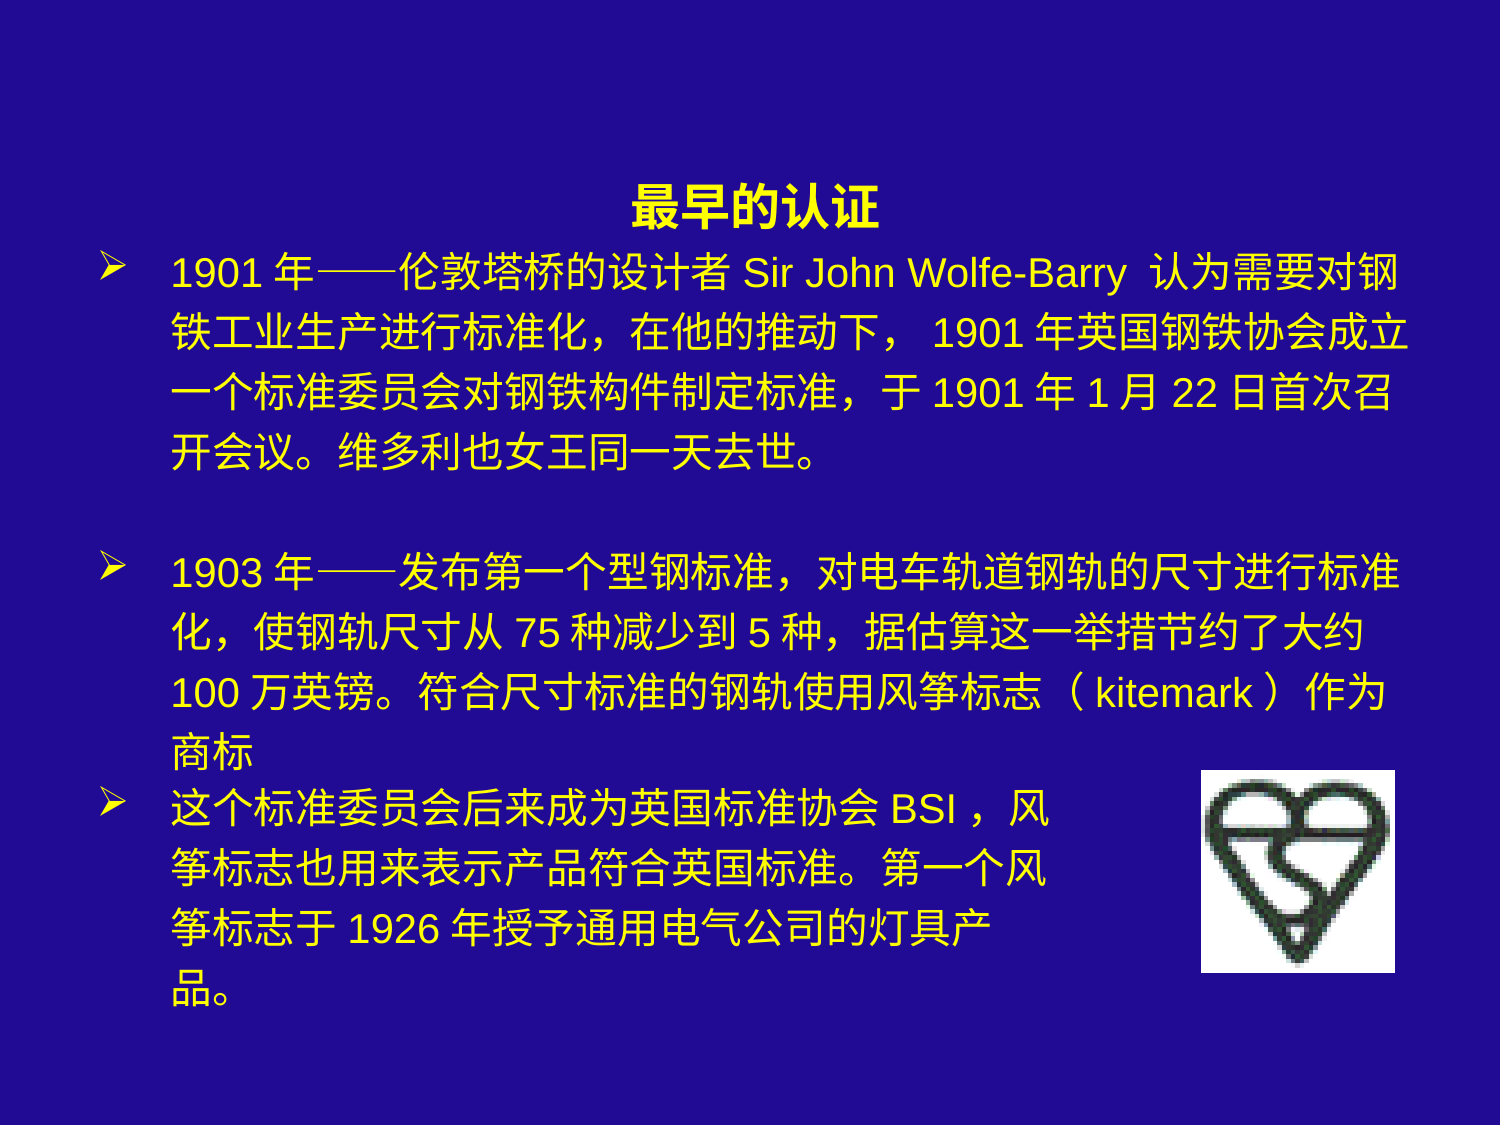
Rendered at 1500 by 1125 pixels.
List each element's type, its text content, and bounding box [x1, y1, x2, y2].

picture [1200, 770, 1395, 973]
text_box 最早的认证 1901年——伦敦塔桥的设计者Sir John Wolfe-Barry 认为需要对钢铁工业生产进行标准化，在他的推动下，1901年英国钢铁协会成立一个标准委员会对钢铁构件制定标准，于1901年1月22日首次召开会议。维多利也女王同一天去世。 1903年——发布第一个型钢标准，对电车轨道钢轨的尺寸进行标准化，使钢轨尺寸从75种减少到5种，据估算这一举措节约了大约100万英镑。符合尺寸标准的钢轨使用风筝标志（kitemark）作为商标 [81, 156, 1430, 784]
text_box 这个标准委员会后来成为英国标准协会BSI，风筝标志也用来表示产品符合英国标准。第一个风筝标志于1926年授予通用电气公司的灯具产品。 [81, 763, 1090, 1019]
